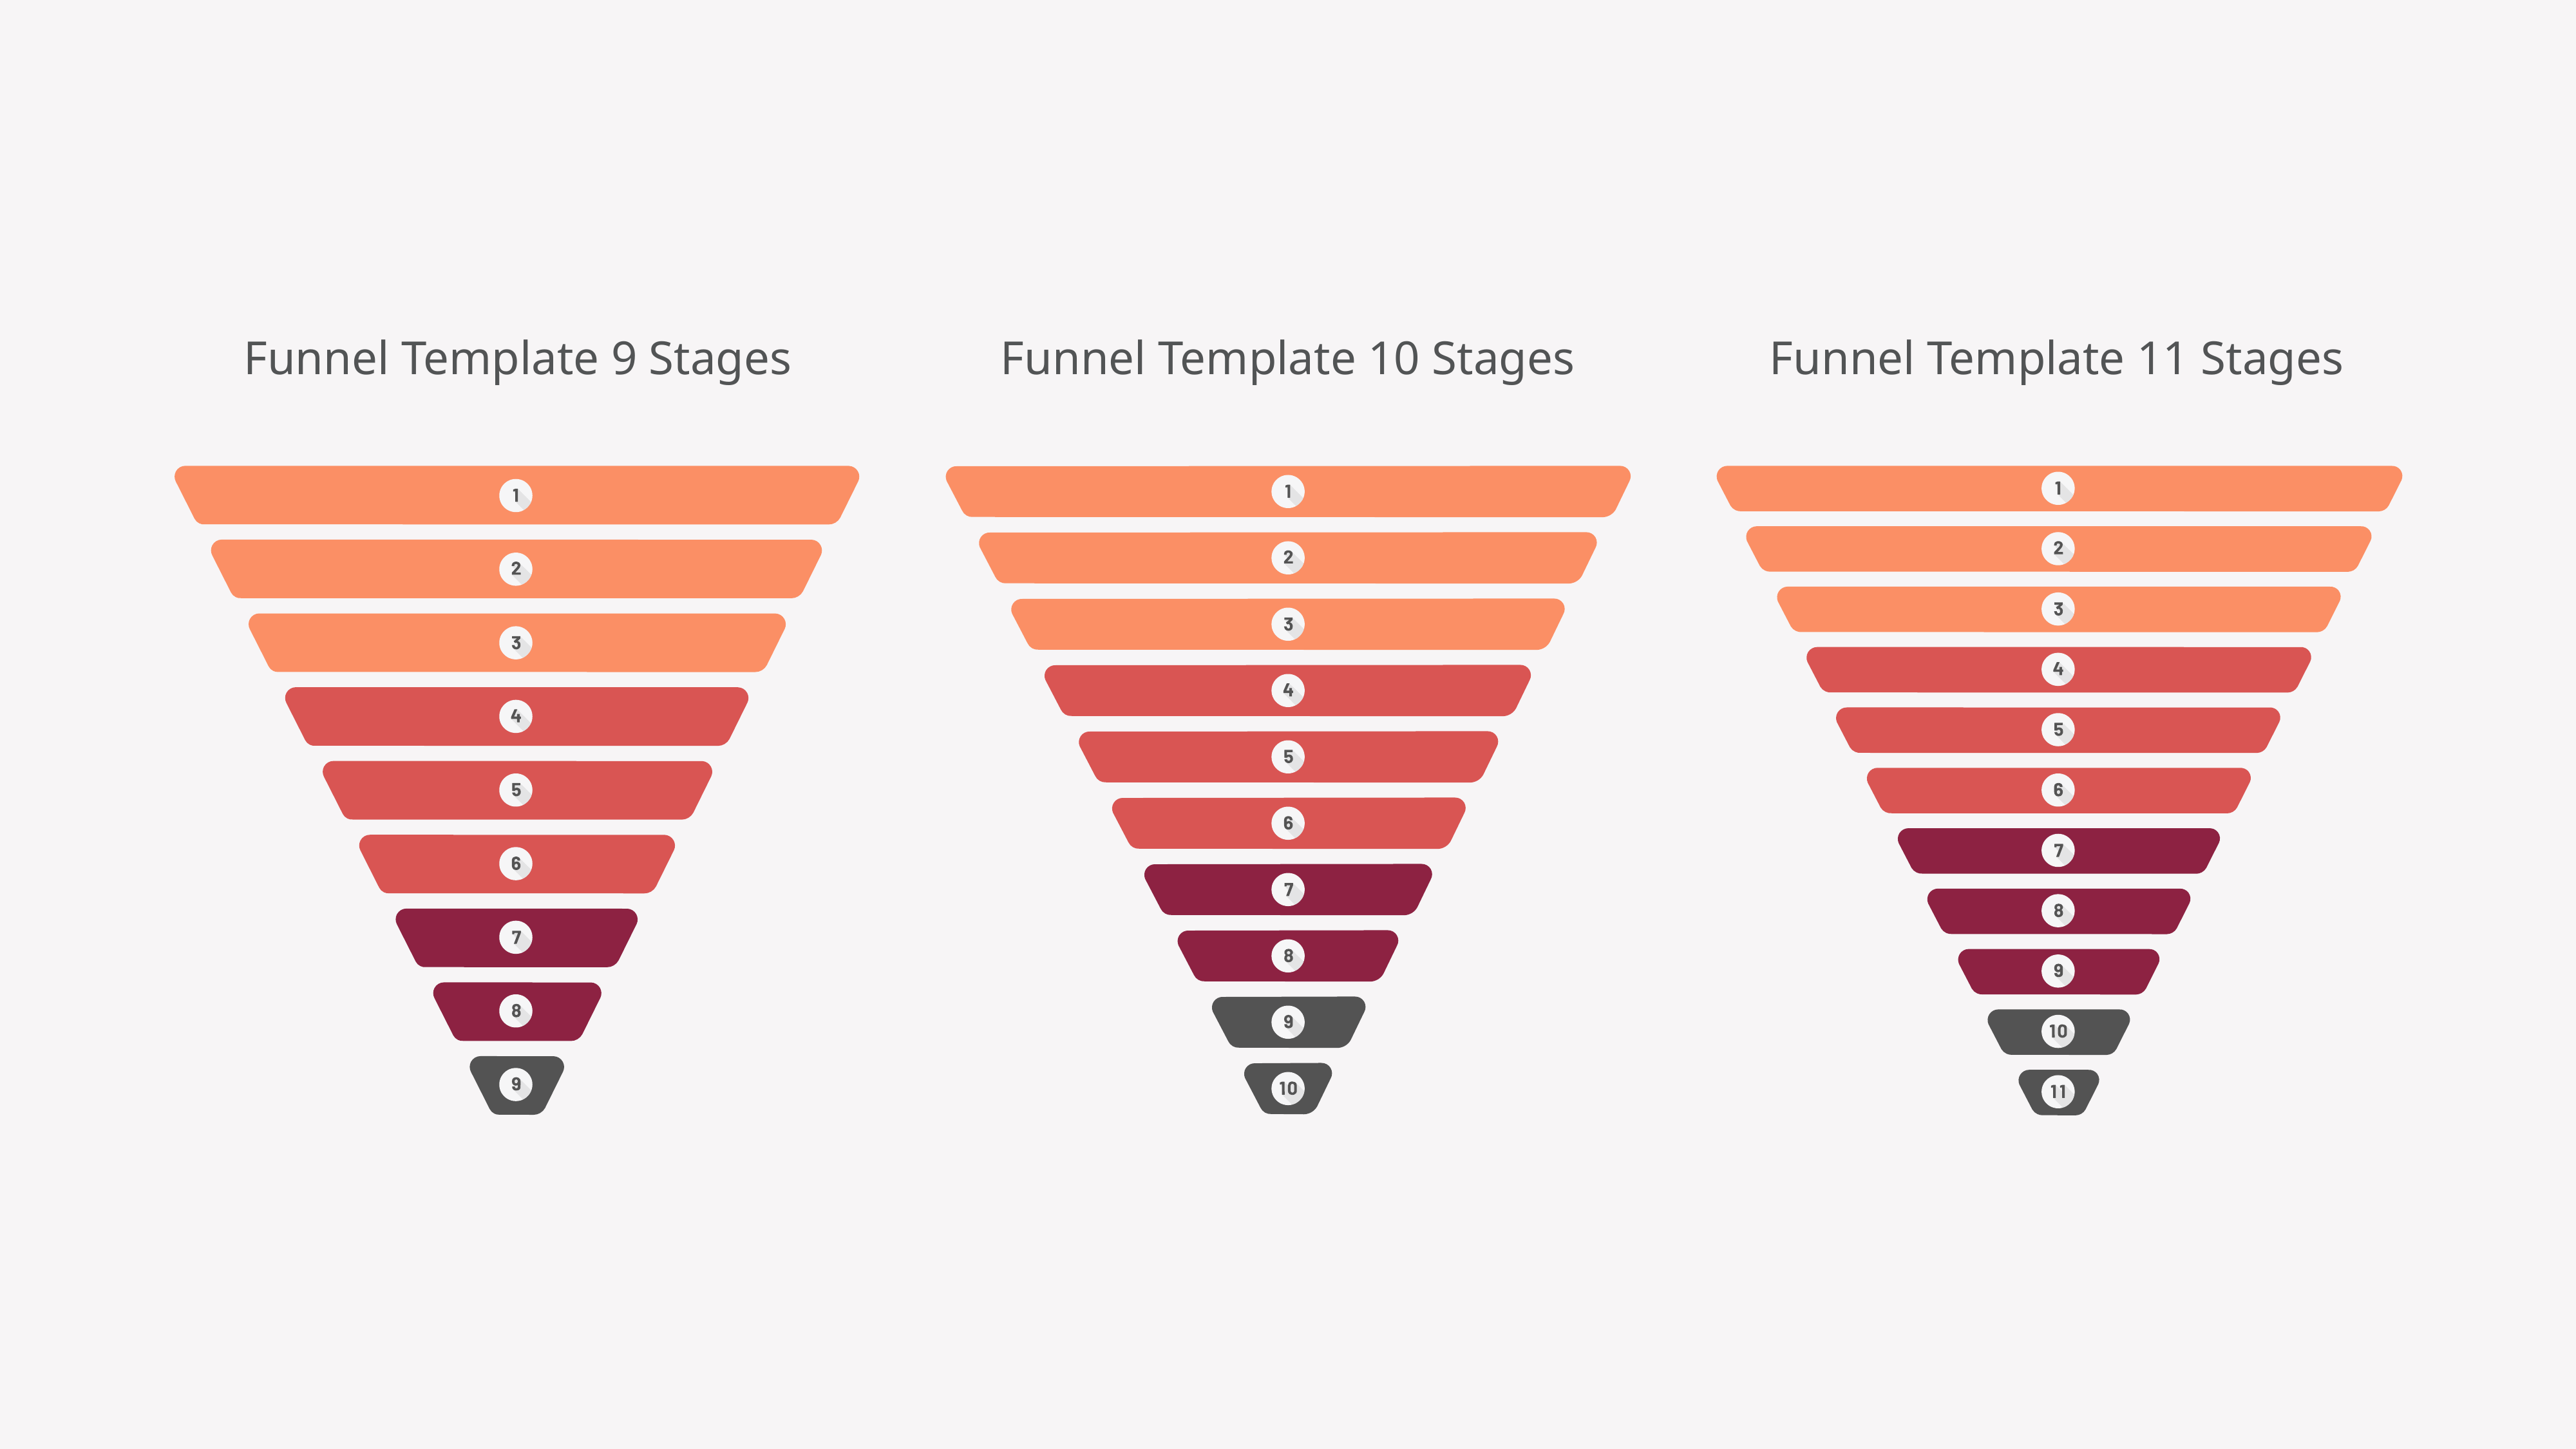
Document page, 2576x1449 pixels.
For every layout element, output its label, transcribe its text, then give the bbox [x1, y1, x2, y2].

text_box Funnel Template 10 Stages [939, 323, 1637, 389]
text_box Funnel Template 9 Stages [169, 323, 867, 389]
text_box Funnel Template 11 Stages [1707, 323, 2406, 389]
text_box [174, 466, 860, 1115]
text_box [1716, 466, 2403, 1116]
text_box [945, 466, 1631, 1115]
